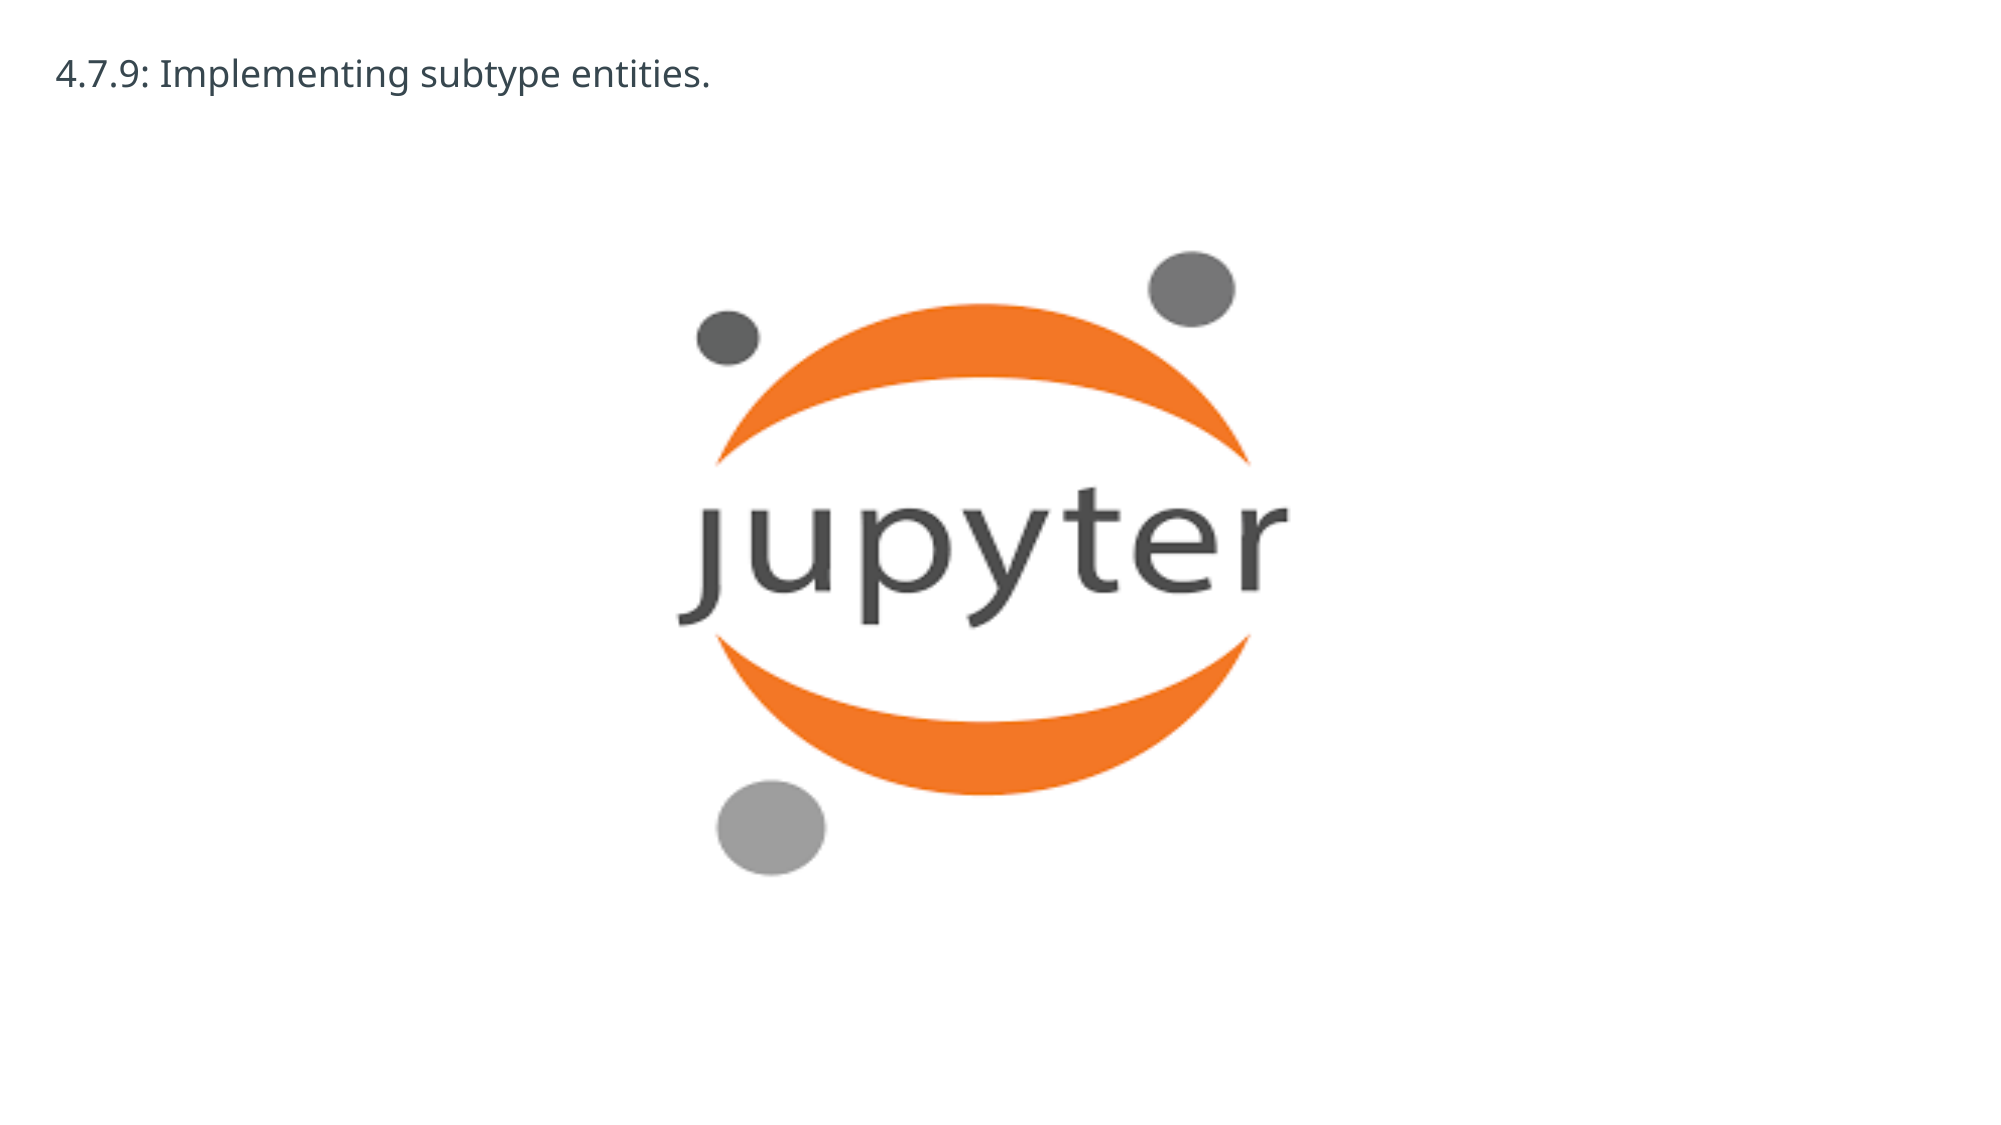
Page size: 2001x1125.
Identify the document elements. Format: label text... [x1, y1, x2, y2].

text_box 4.7.9: Implementing subtype entities. [40, 42, 1042, 103]
picture [671, 244, 1300, 881]
